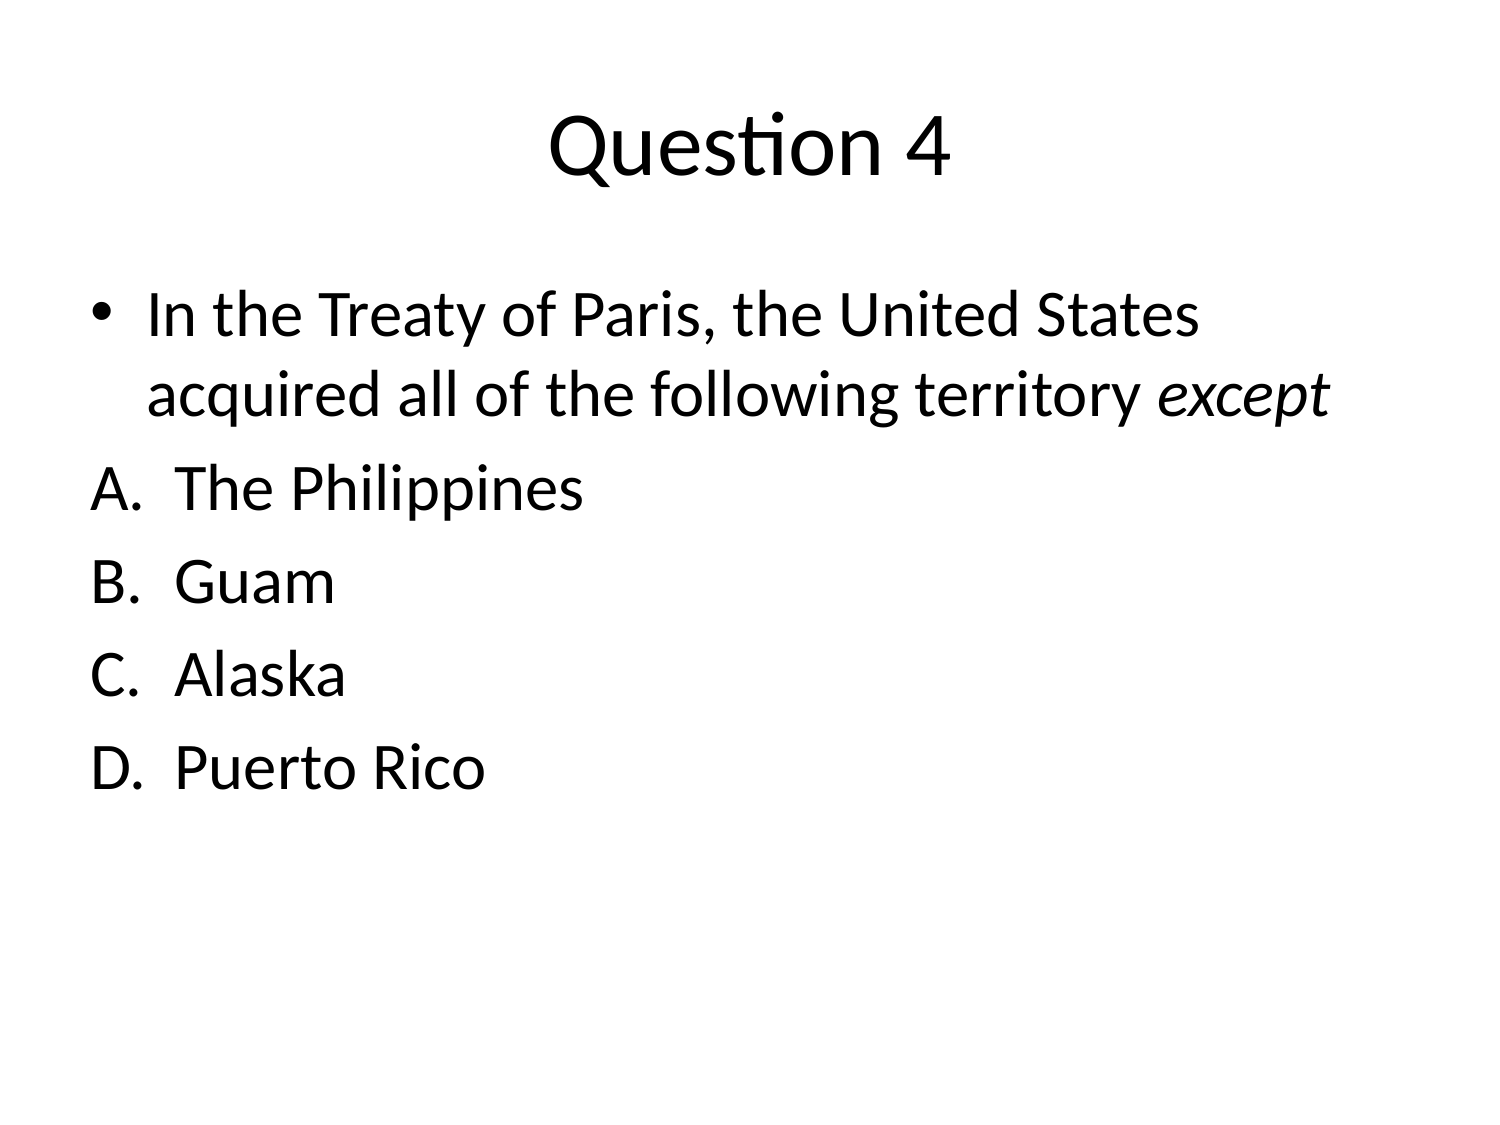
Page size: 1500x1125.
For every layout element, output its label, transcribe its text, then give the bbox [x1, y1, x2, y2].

list In the Treaty of Paris, the United States acquired all of the following territory except The Philippines Guam Alaska Puerto Rico [75, 262, 1425, 1005]
title Question 4 [75, 45, 1425, 233]
